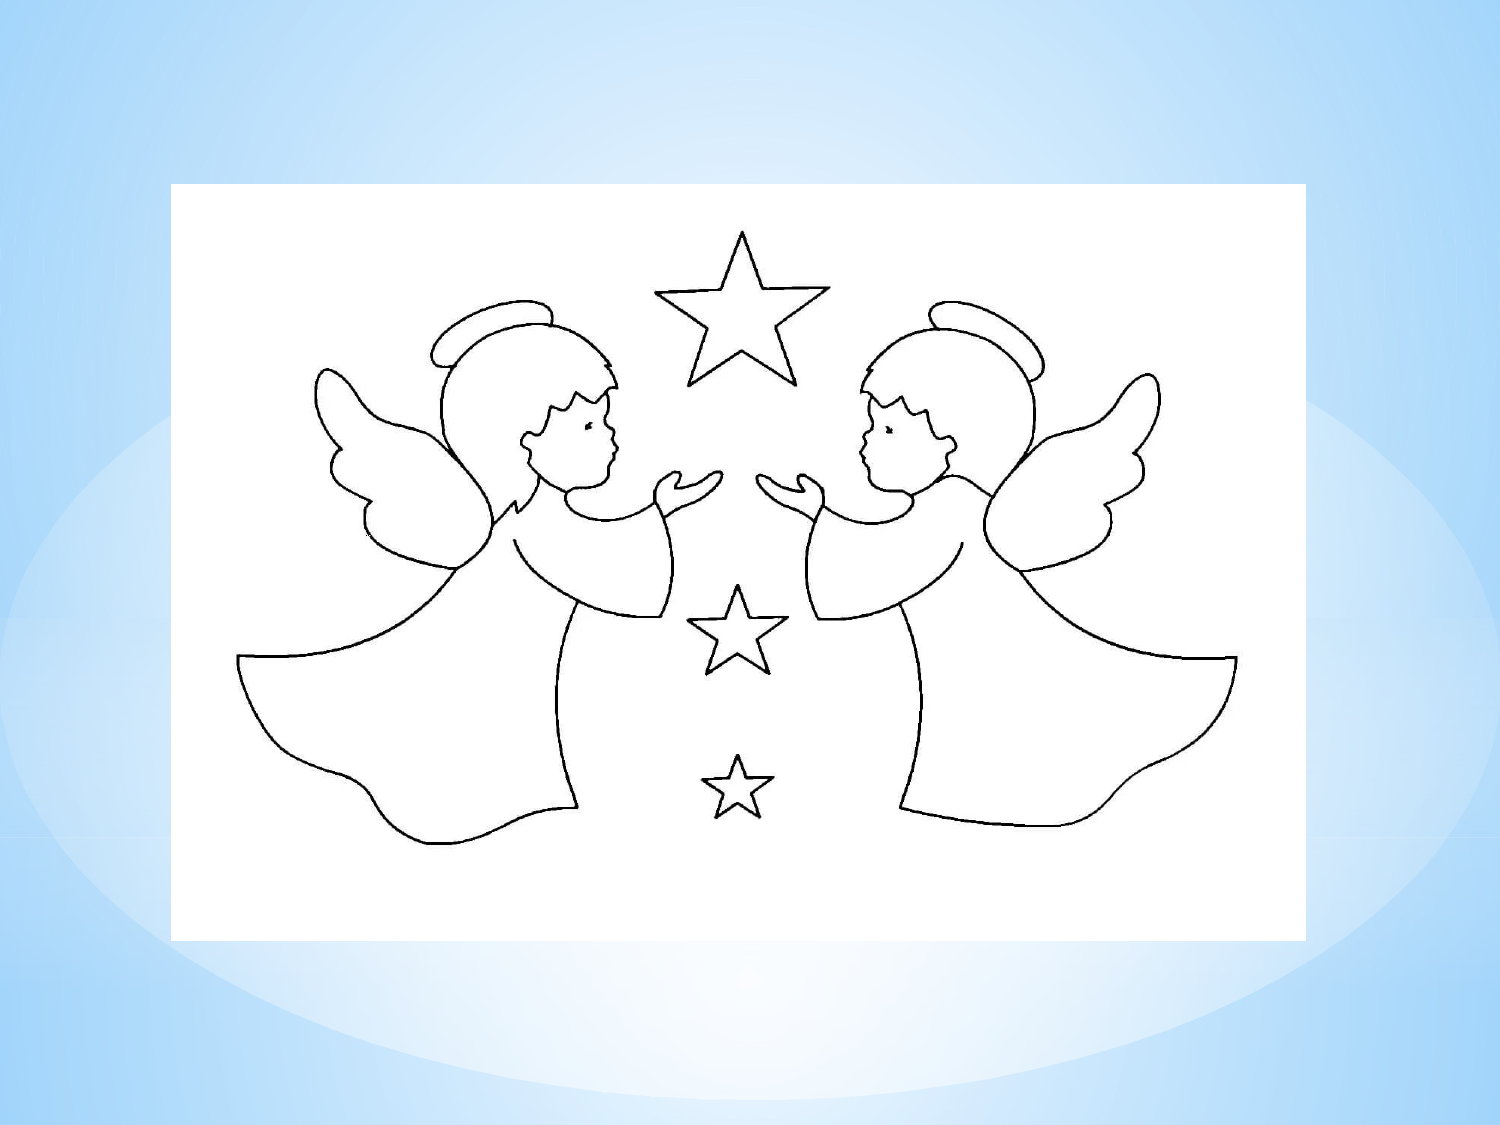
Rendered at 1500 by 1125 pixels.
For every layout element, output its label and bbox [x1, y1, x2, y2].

picture [170, 184, 1306, 941]
